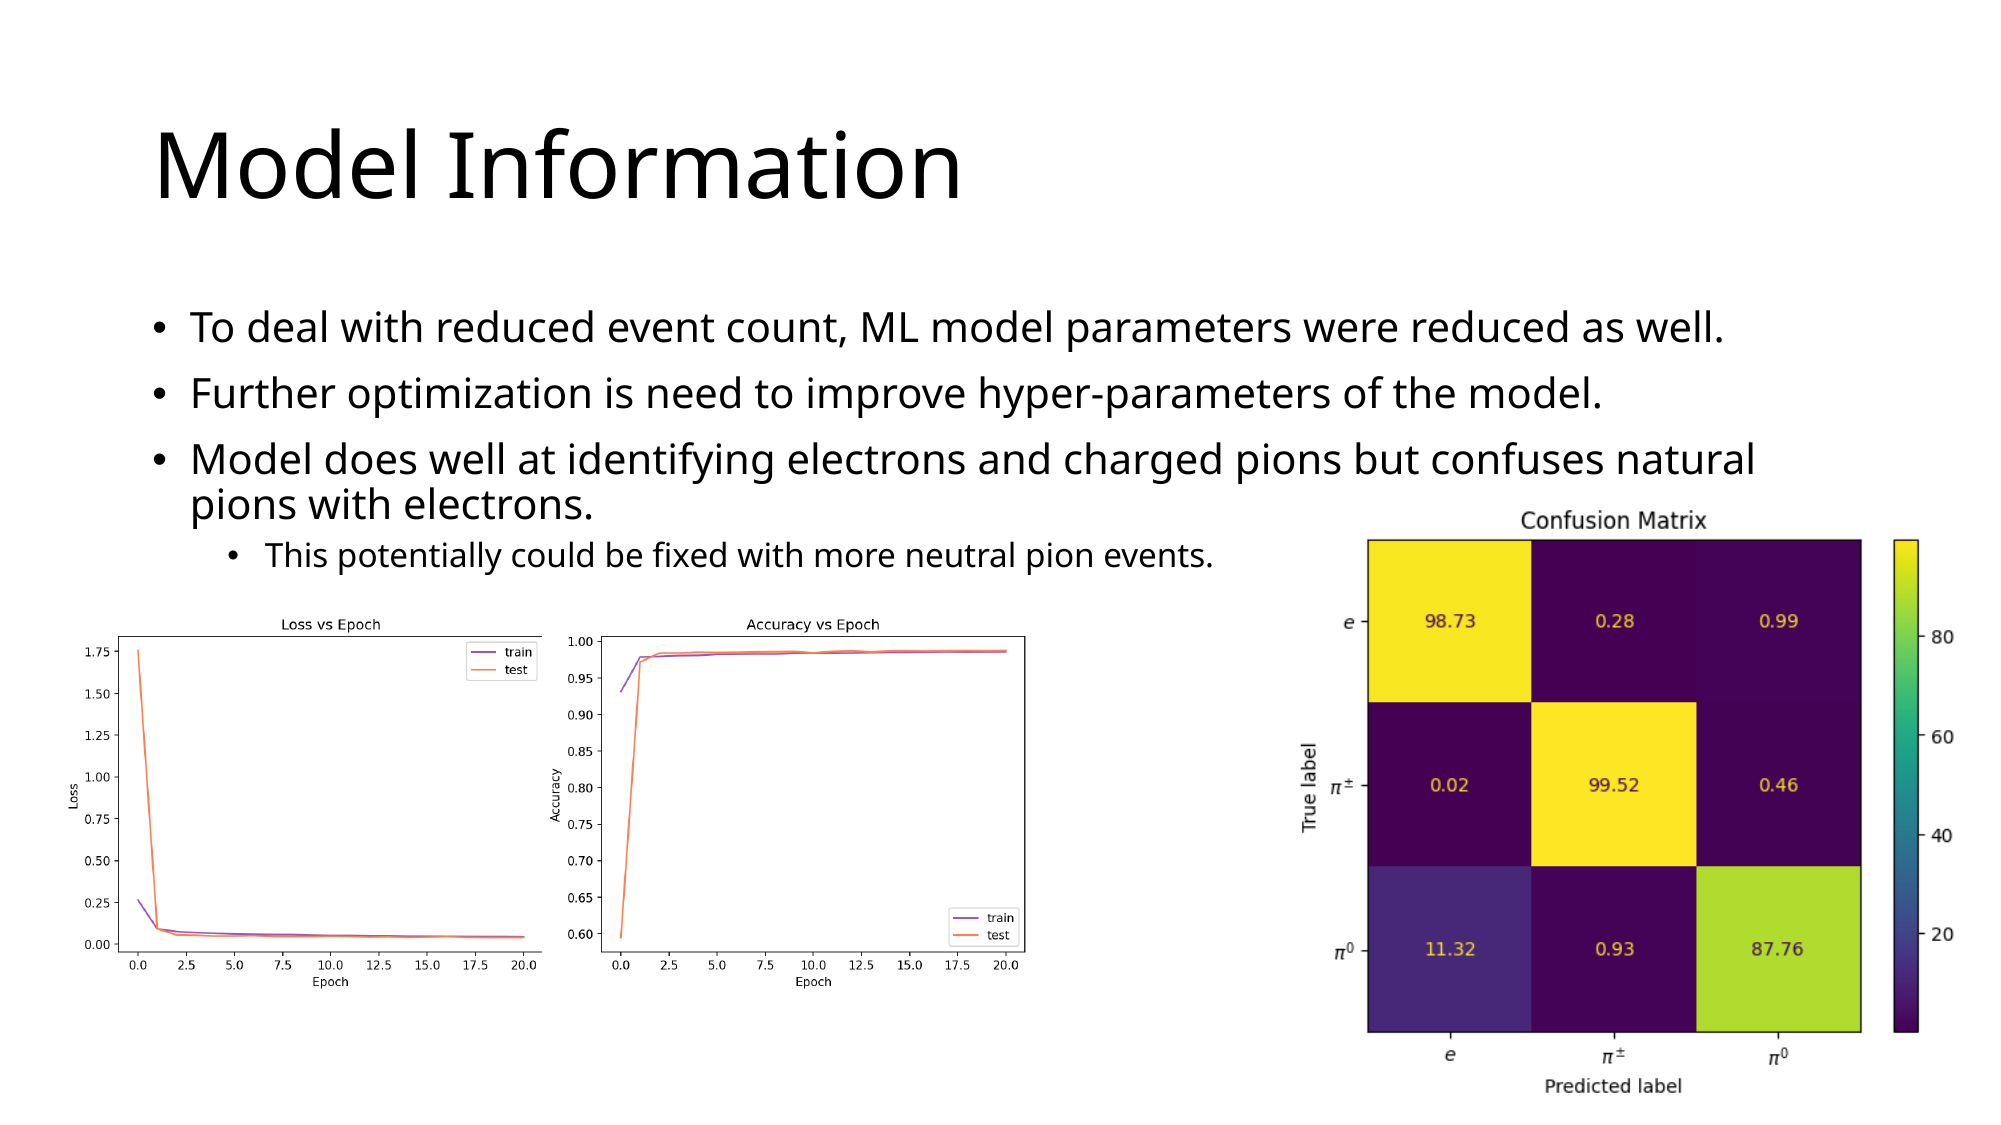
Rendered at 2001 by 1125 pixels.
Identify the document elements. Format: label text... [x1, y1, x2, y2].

picture [59, 609, 1033, 997]
picture [1288, 497, 1968, 1110]
title Model Information [137, 59, 1863, 278]
list To deal with reduced event count, ML model parameters were reduced as well. Further optimization is need to improve hyper-parameters of the model. Model does well at identifying electrons and charged pions but confuses natural pions with electrons. This potentially could be fixed with more neutral pion events. [137, 299, 1863, 1014]
